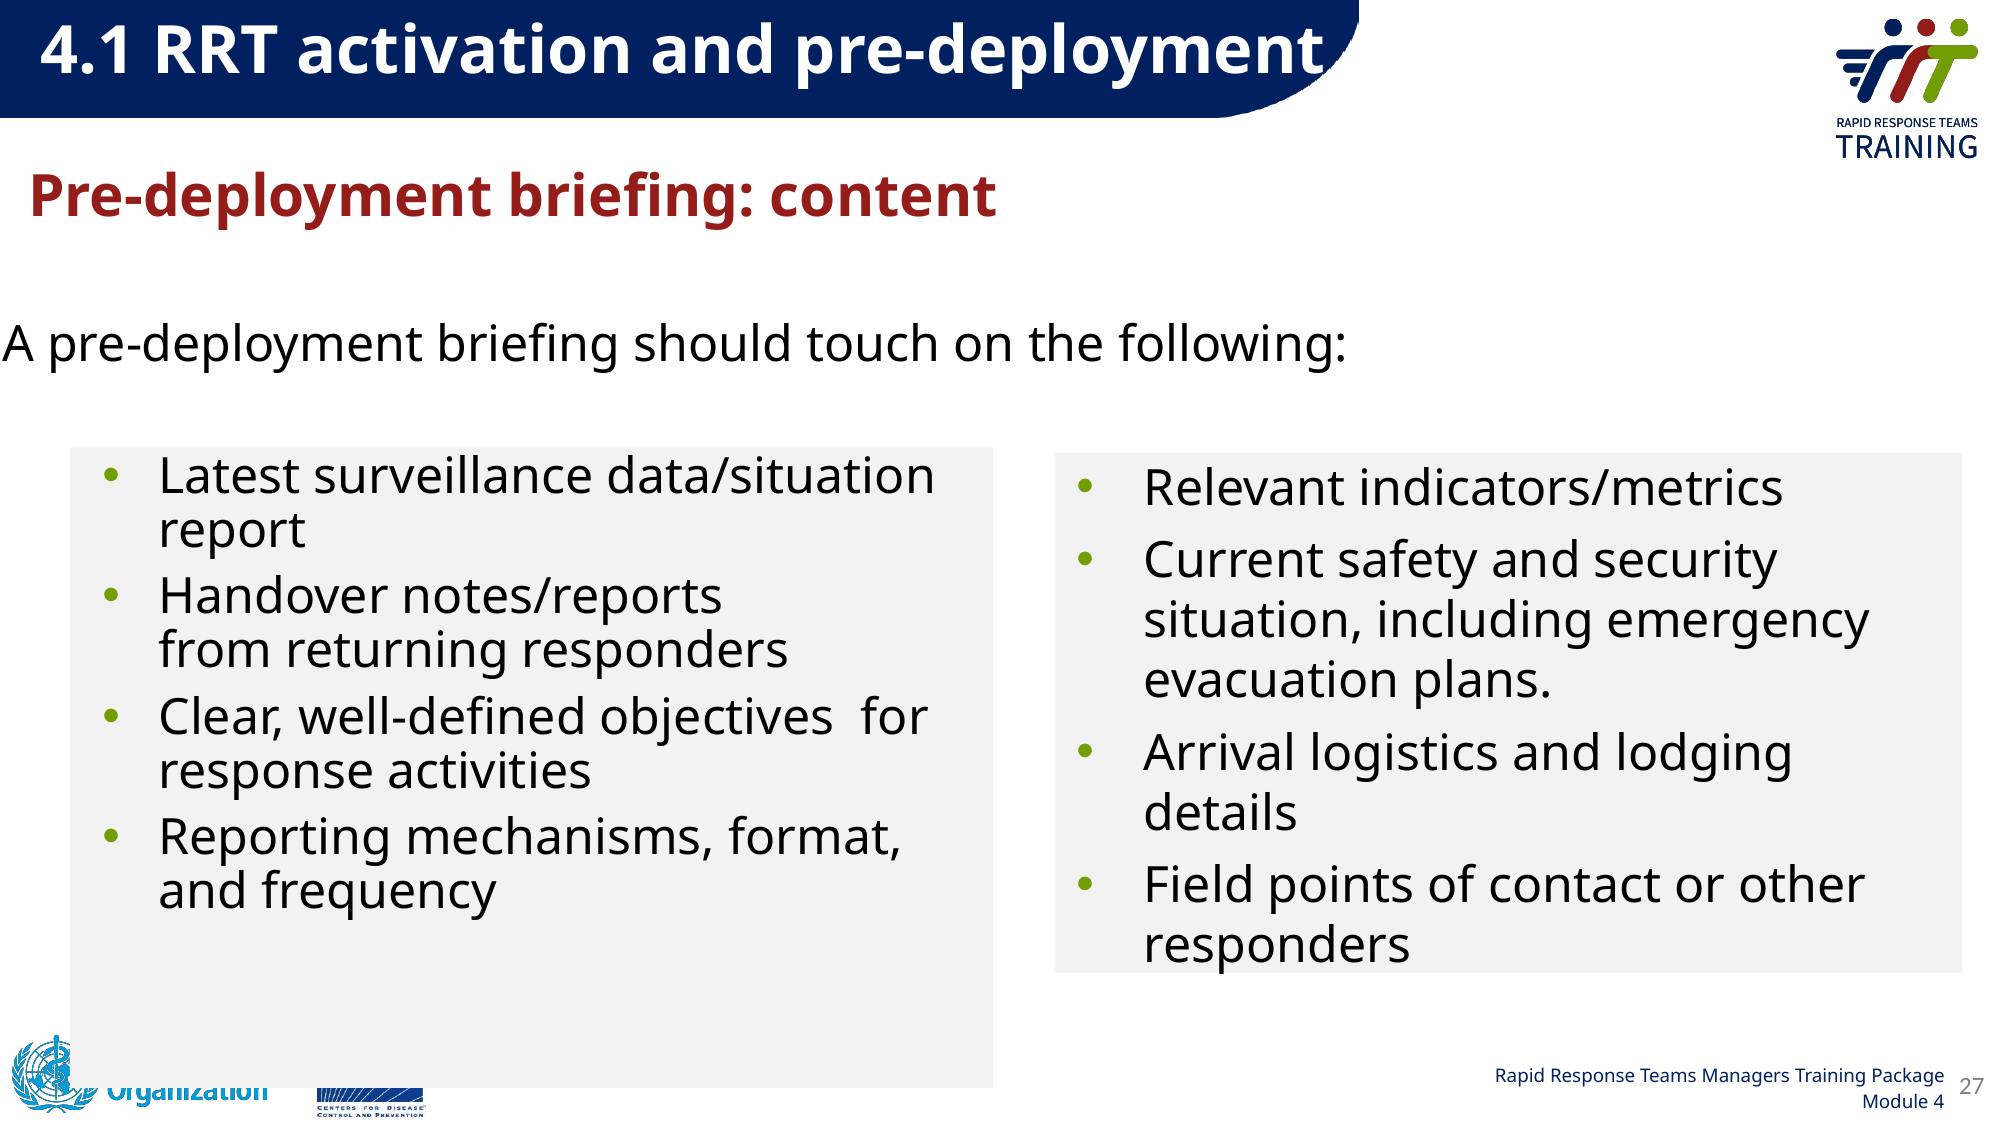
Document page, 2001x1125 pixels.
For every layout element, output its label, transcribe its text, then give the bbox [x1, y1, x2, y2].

list Latest surveillance data/situation report Handover notes/reports from returning responders Clear, well-defined objectives for response activities Reporting mechanisms, format, and frequency [69, 446, 994, 1089]
picture [64, 1089, 267, 1113]
picture [317, 1089, 426, 1117]
picture [12, 1035, 54, 1068]
title Pre-deployment briefing: content [24, 100, 1431, 293]
slide_number 27 [1922, 1062, 2000, 1125]
text_box 4.1 RRT activation and pre-deployment [25, 0, 1374, 95]
picture [40, 1062, 47, 1070]
text_box Relevant indicators/metrics Current safety and security situation, including emergency evacuation plans. Arrival logistics and lodging details Field points of contact or other responders [1055, 452, 1963, 973]
picture [34, 1054, 43, 1078]
picture [1835, 19, 1978, 167]
picture [46, 1056, 54, 1062]
picture [24, 1054, 36, 1087]
picture [36, 1088, 78, 1105]
picture [30, 1083, 37, 1091]
picture [12, 1083, 48, 1113]
picture [198, 1089, 207, 1096]
picture [50, 1108, 62, 1113]
picture [113, 1089, 120, 1096]
picture [22, 1062, 26, 1077]
picture [0, 0, 1359, 118]
picture [59, 1035, 69, 1050]
text_box A pre-deployment briefing should touch on the following: [0, 304, 1364, 380]
